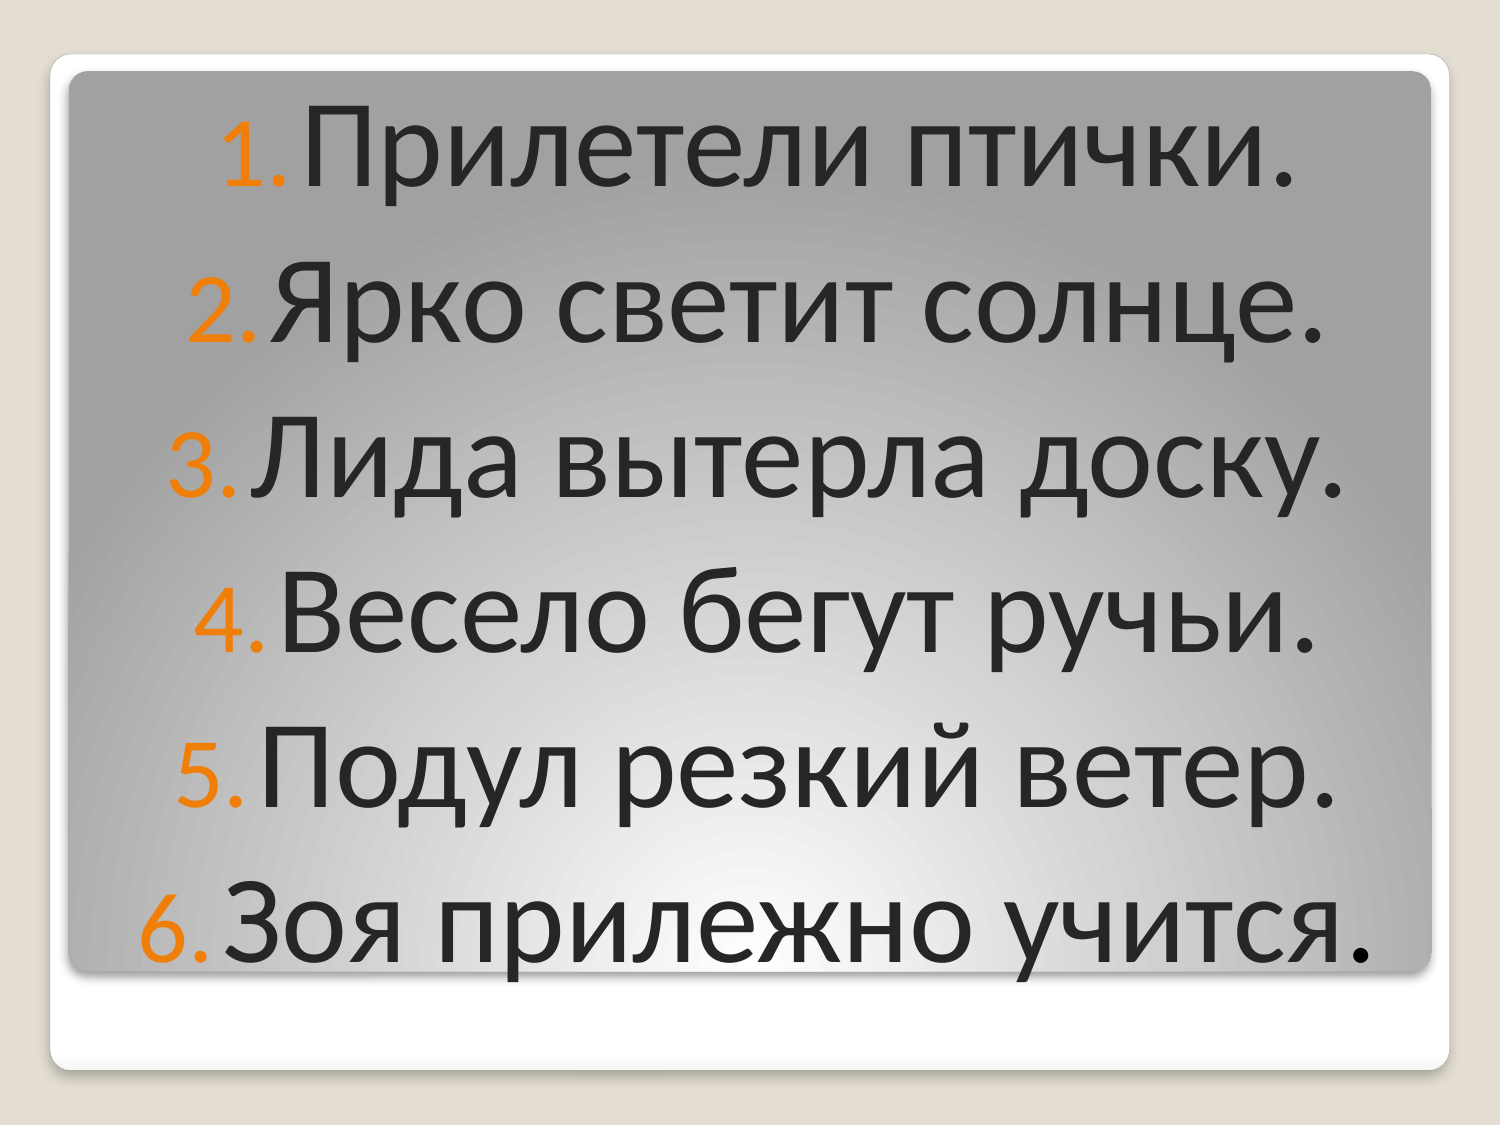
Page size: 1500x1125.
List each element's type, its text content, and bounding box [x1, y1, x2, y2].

list Прилетели птички. Ярко светит солнце. Лида вытерла доску. Весело бегут ручьи. Подул резкий ветер. Зоя прилежно учится. [75, 46, 1425, 1005]
